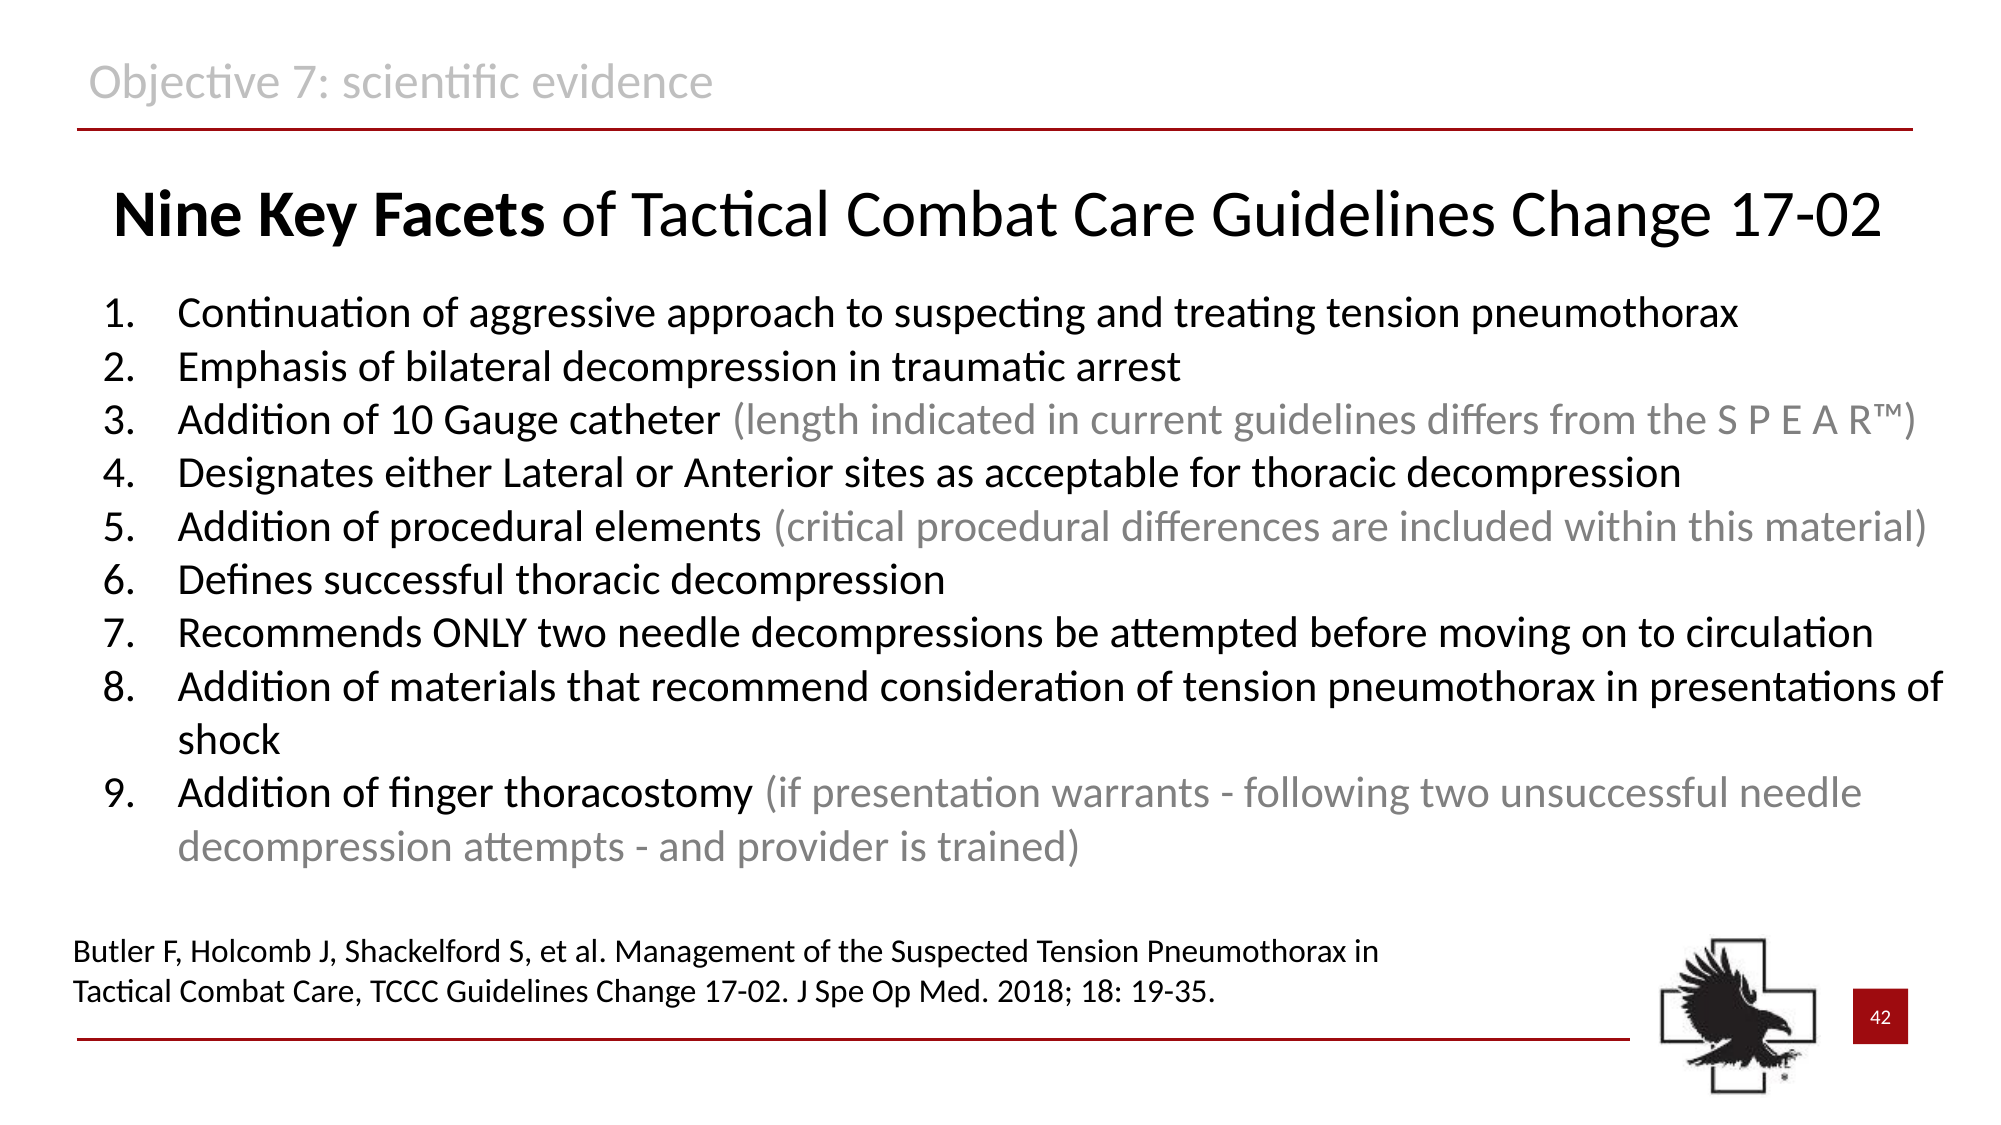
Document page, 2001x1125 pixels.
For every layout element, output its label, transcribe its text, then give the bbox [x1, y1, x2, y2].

text_box Objective 7: scientific evidence [73, 40, 774, 116]
picture [1658, 934, 1821, 1098]
text_box Butler F, Holcomb J, Shackelford S, et al. Management of the Suspected Tension Pneumothorax in Tactical Combat Care, TCCC Guidelines Change 17-02. J Spe Op Med. 2018; 18: 19-35. [58, 922, 1403, 1017]
text_box Nine Key Facets of Tactical Combat Care Guidelines Change 17-02 Continuation of aggressive approach to suspecting and treating tension pneumothorax Emphasis of bilateral decompression in traumatic arrest Addition of 10 Gauge catheter (length indicated in current guidelines differs from the S P E A R™) Designates either Lateral or Anterior sites as acceptable for thoracic decompression Addition of procedural elements (critical procedural differences are included within this material) Defines successful thoracic decompression Recommends ONLY two needle decompressions be attempted before moving on to circulation Addition of materials that recommend consideration of tension pneumothorax in presentations of shock Addition of finger thoracostomy (if presentation warrants - following two unsuccessful needle decompression attempts - and provider is trained) [87, 162, 1971, 878]
slide_number 42 [1853, 988, 1909, 1045]
